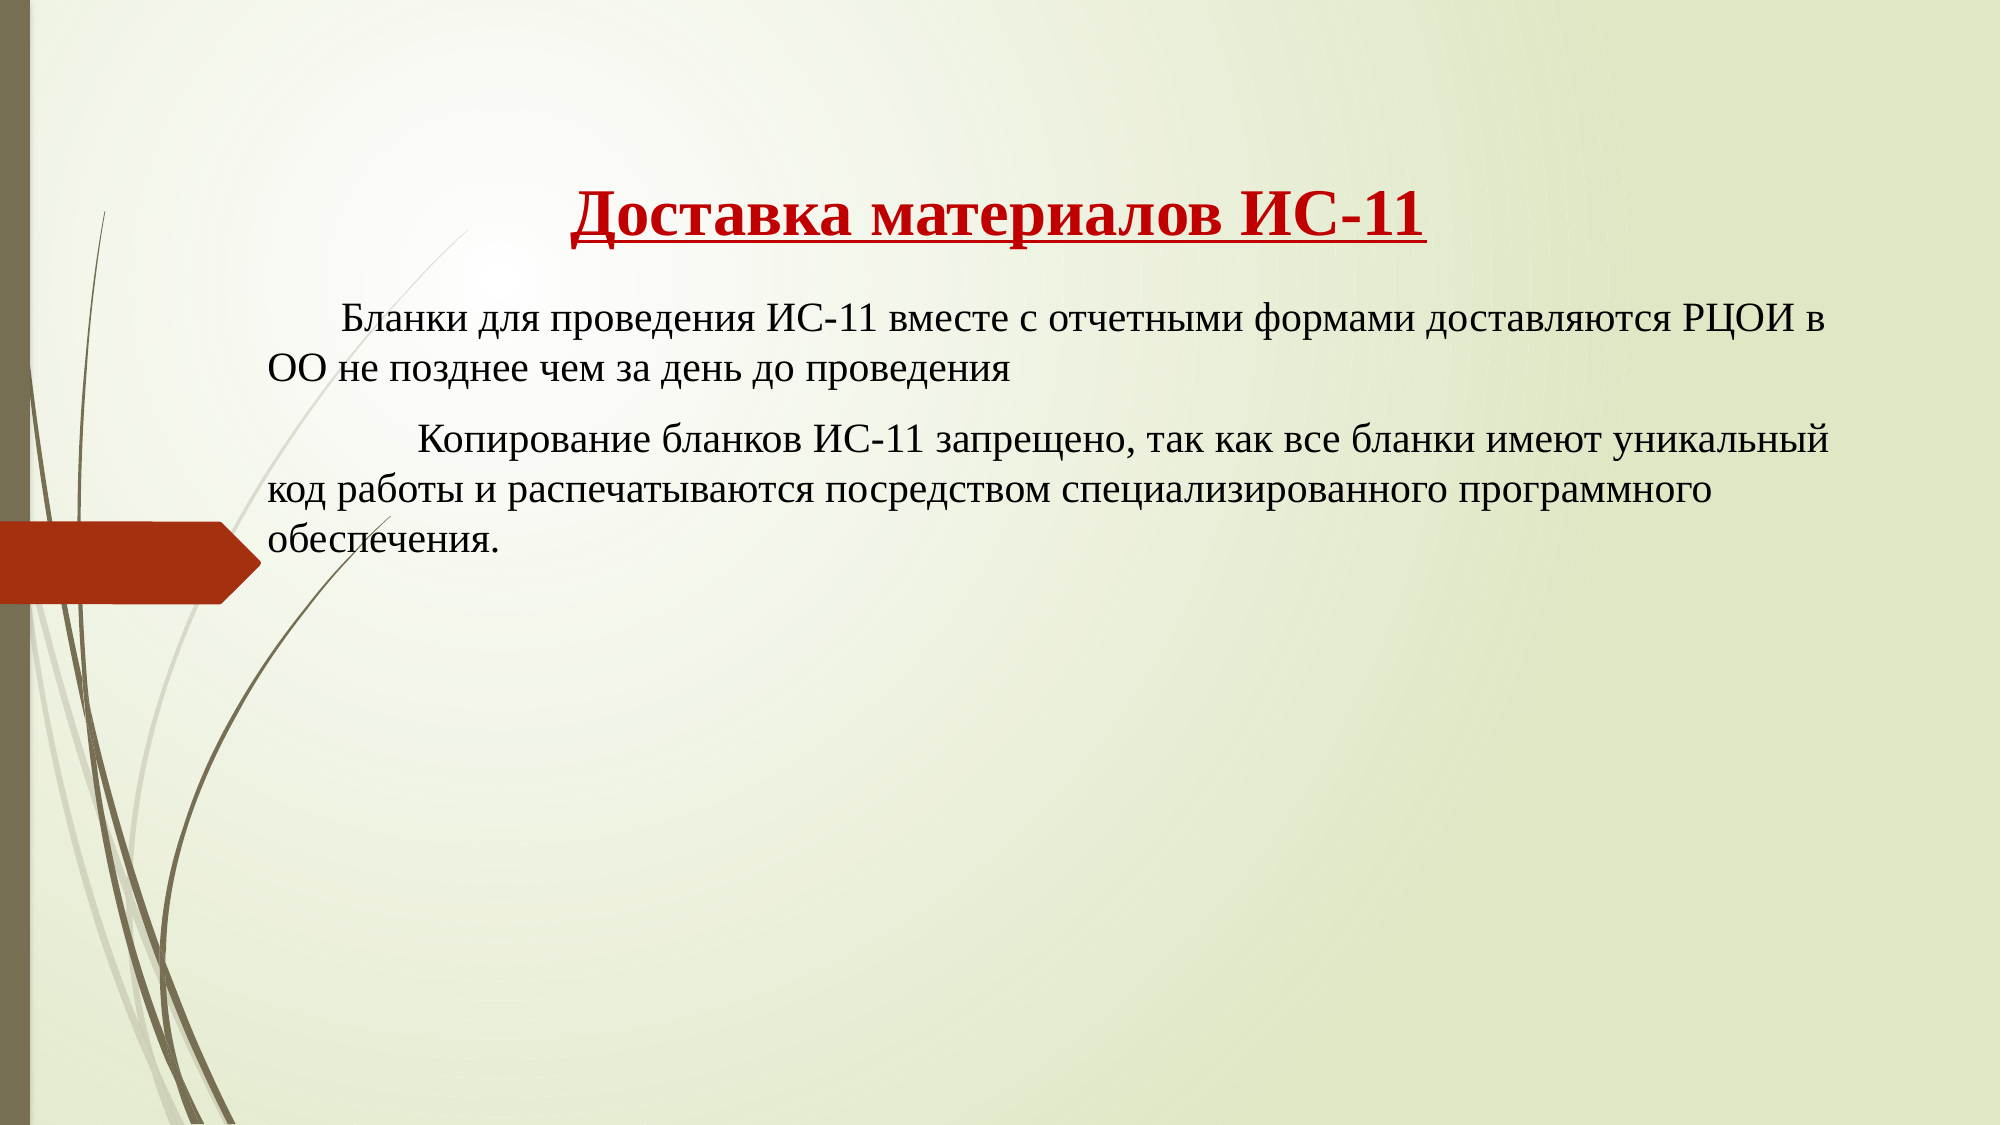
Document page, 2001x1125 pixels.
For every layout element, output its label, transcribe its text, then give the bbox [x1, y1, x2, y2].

title Доставка материалов ИС-11 [136, 81, 1862, 257]
list Бланки для проведения ИС-11 вместе с отчетными формами доставляются РЦОИ в ОО не позднее чем за день до проведения Копирование бланков ИС-11 запрещено, так как все бланки имеют уникальный код работы и распечатываются посредством специализированного программного обеспечения. [252, 282, 1862, 1050]
